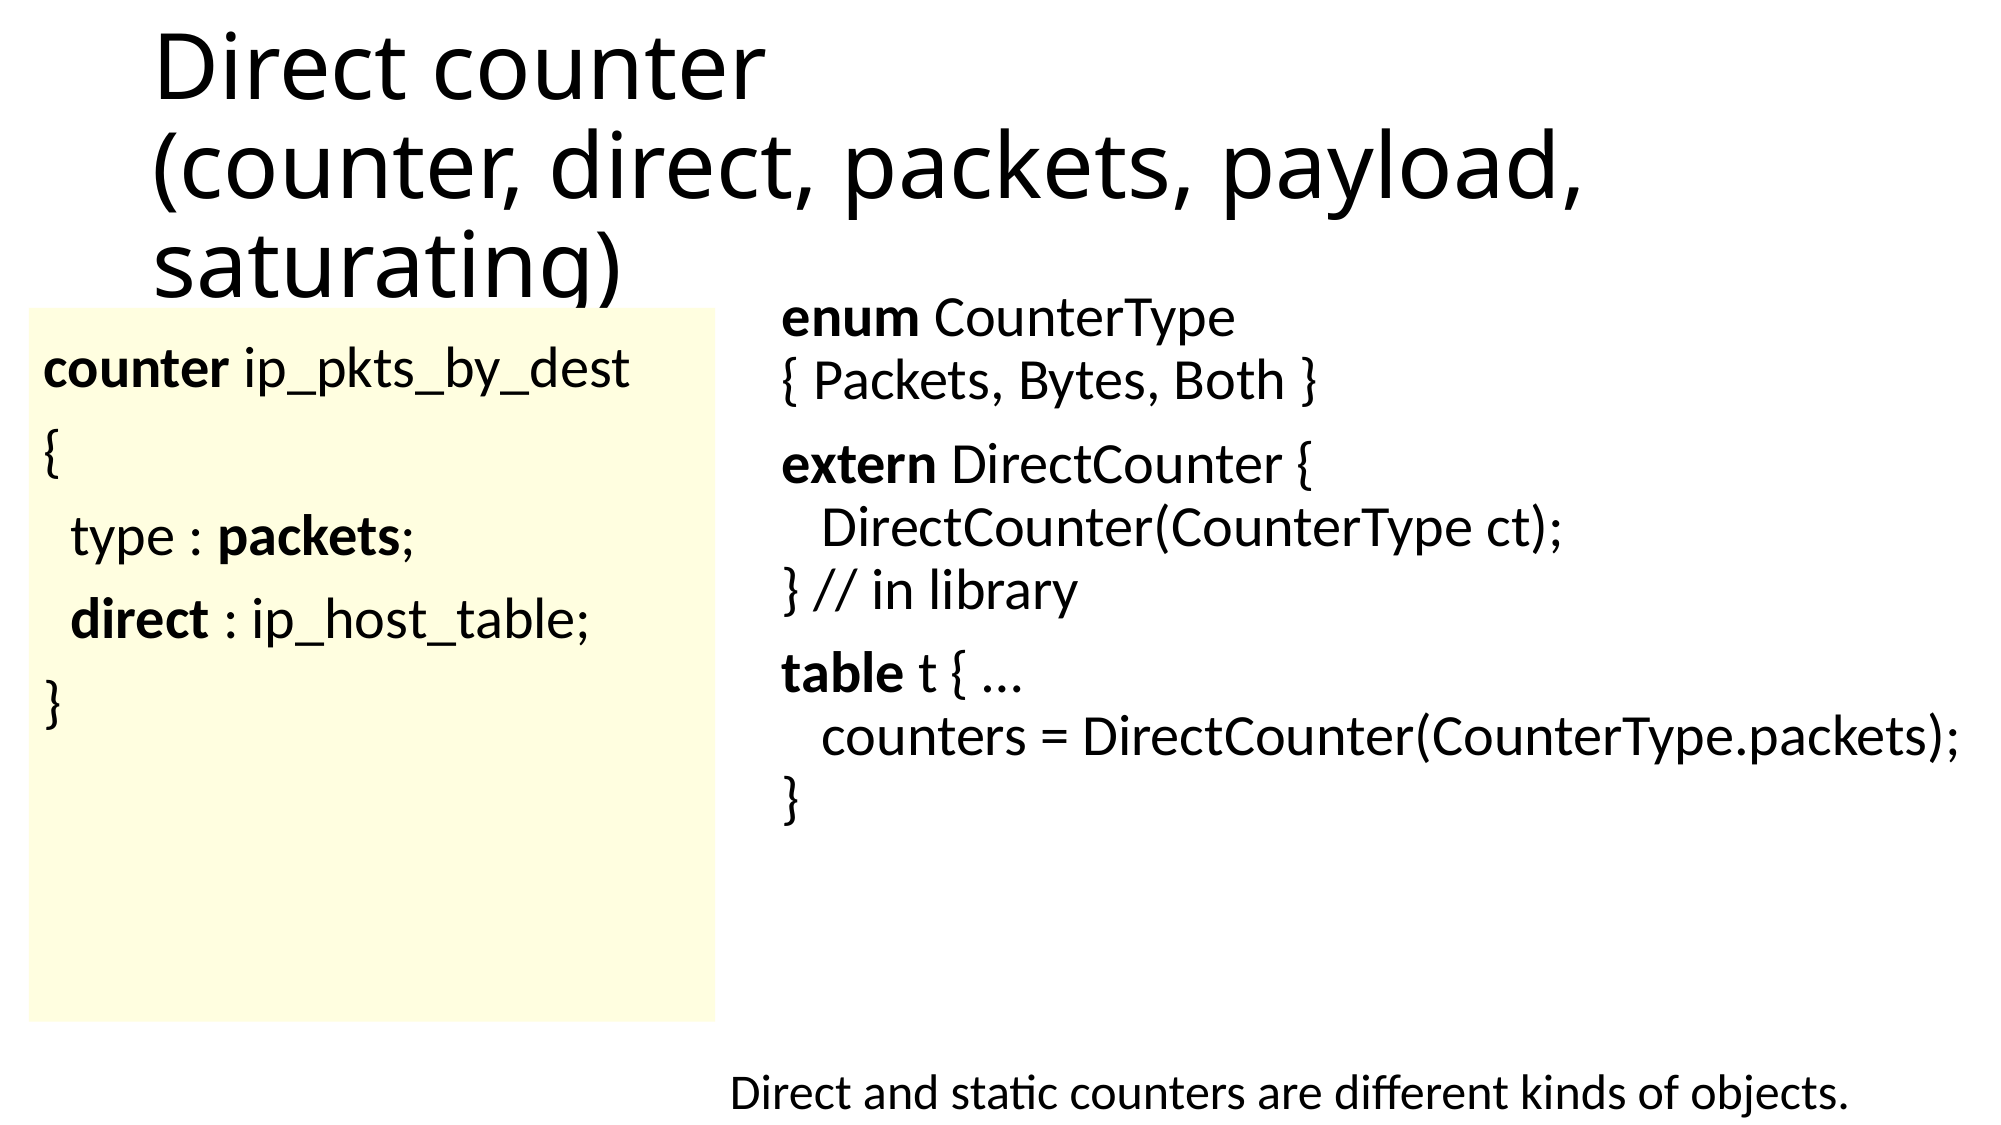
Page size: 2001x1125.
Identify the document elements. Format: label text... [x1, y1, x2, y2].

title Direct counter (counter, direct, packets, payload, saturating) [137, 59, 1863, 278]
text_box Direct and static counters are different kinds of objects. [715, 1052, 1983, 1125]
list enum CounterType { Packets, Bytes, Both } extern DirectCounter { DirectCounter(CounterType ct); } // in library table t { … counters = DirectCounter(CounterType.packets); } [766, 279, 1983, 1052]
list counter ip_pkts_by_dest { type : packets; direct : ip_host_table; } [28, 307, 716, 1022]
